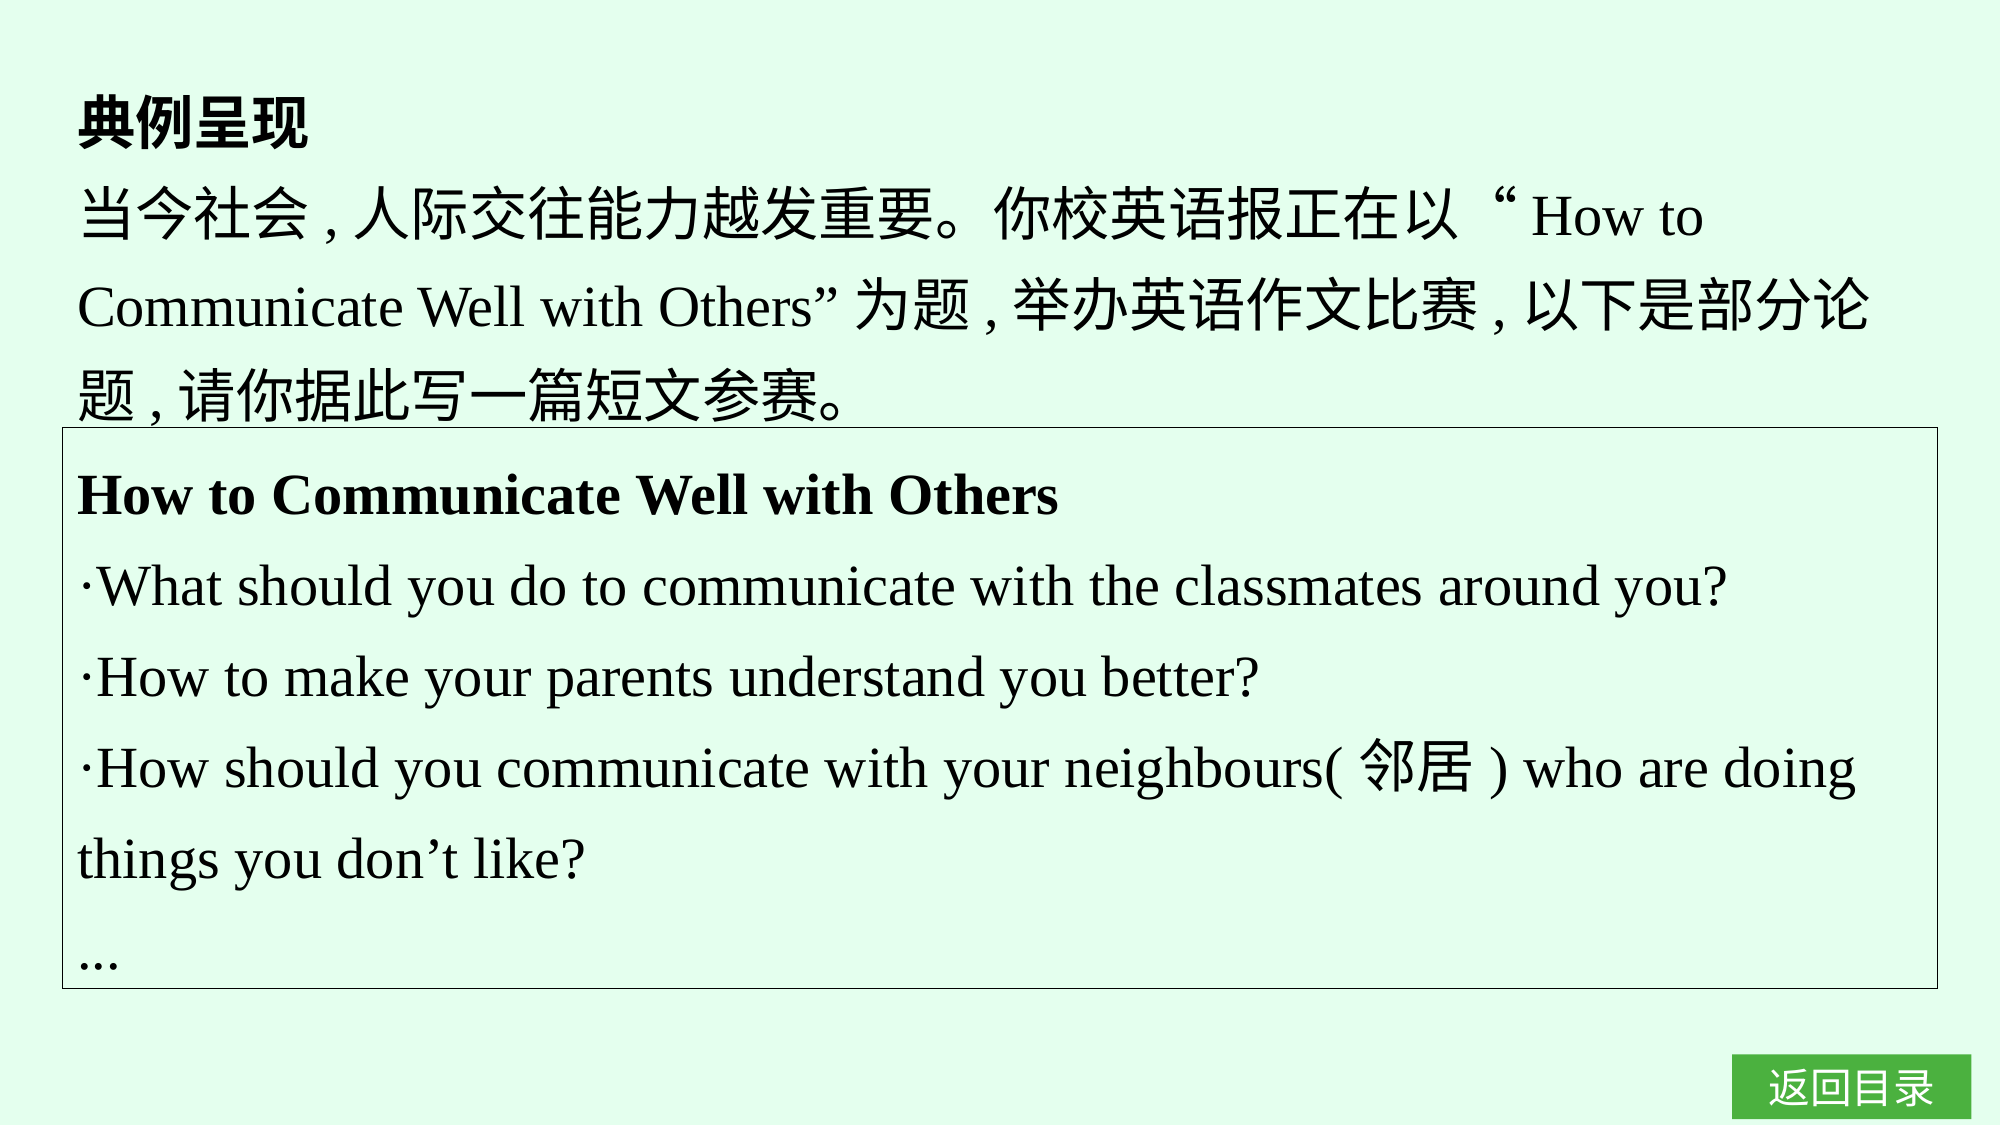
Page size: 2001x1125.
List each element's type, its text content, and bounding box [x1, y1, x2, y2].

text_box How to Communicate Well with Others ·What should you do to communicate with the classmates around you? ·How to make your parents understand you better? ·How should you communicate with your neighbours(邻居) who are doing things you don’t like? ... [62, 427, 1938, 989]
text_box 典例呈现 当今社会,人际交往能力越发重要。你校英语报正在以“How to Communicate Well with Others”为题,举办英语作文比赛,以下是部分论题,请你据此写一篇短文参赛。 [62, 58, 1938, 427]
